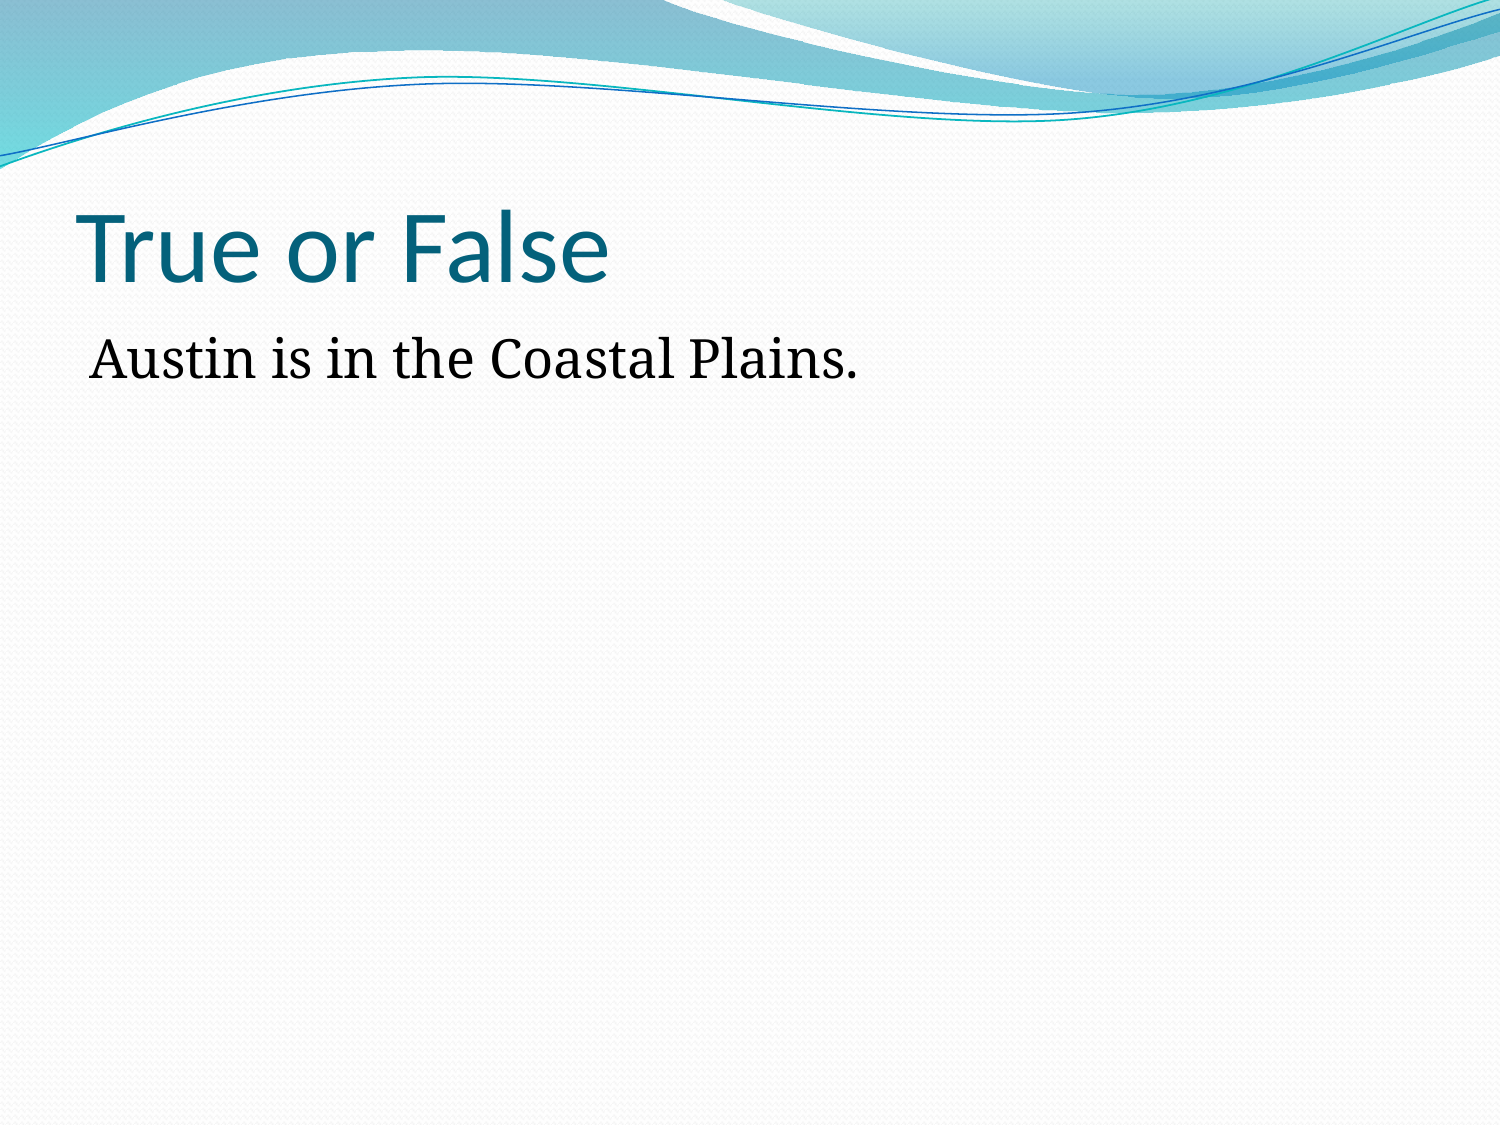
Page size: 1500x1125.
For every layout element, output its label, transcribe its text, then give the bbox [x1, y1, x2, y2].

list Austin is in the Coastal Plains. [75, 317, 1425, 1038]
title True or False [75, 115, 1425, 303]
